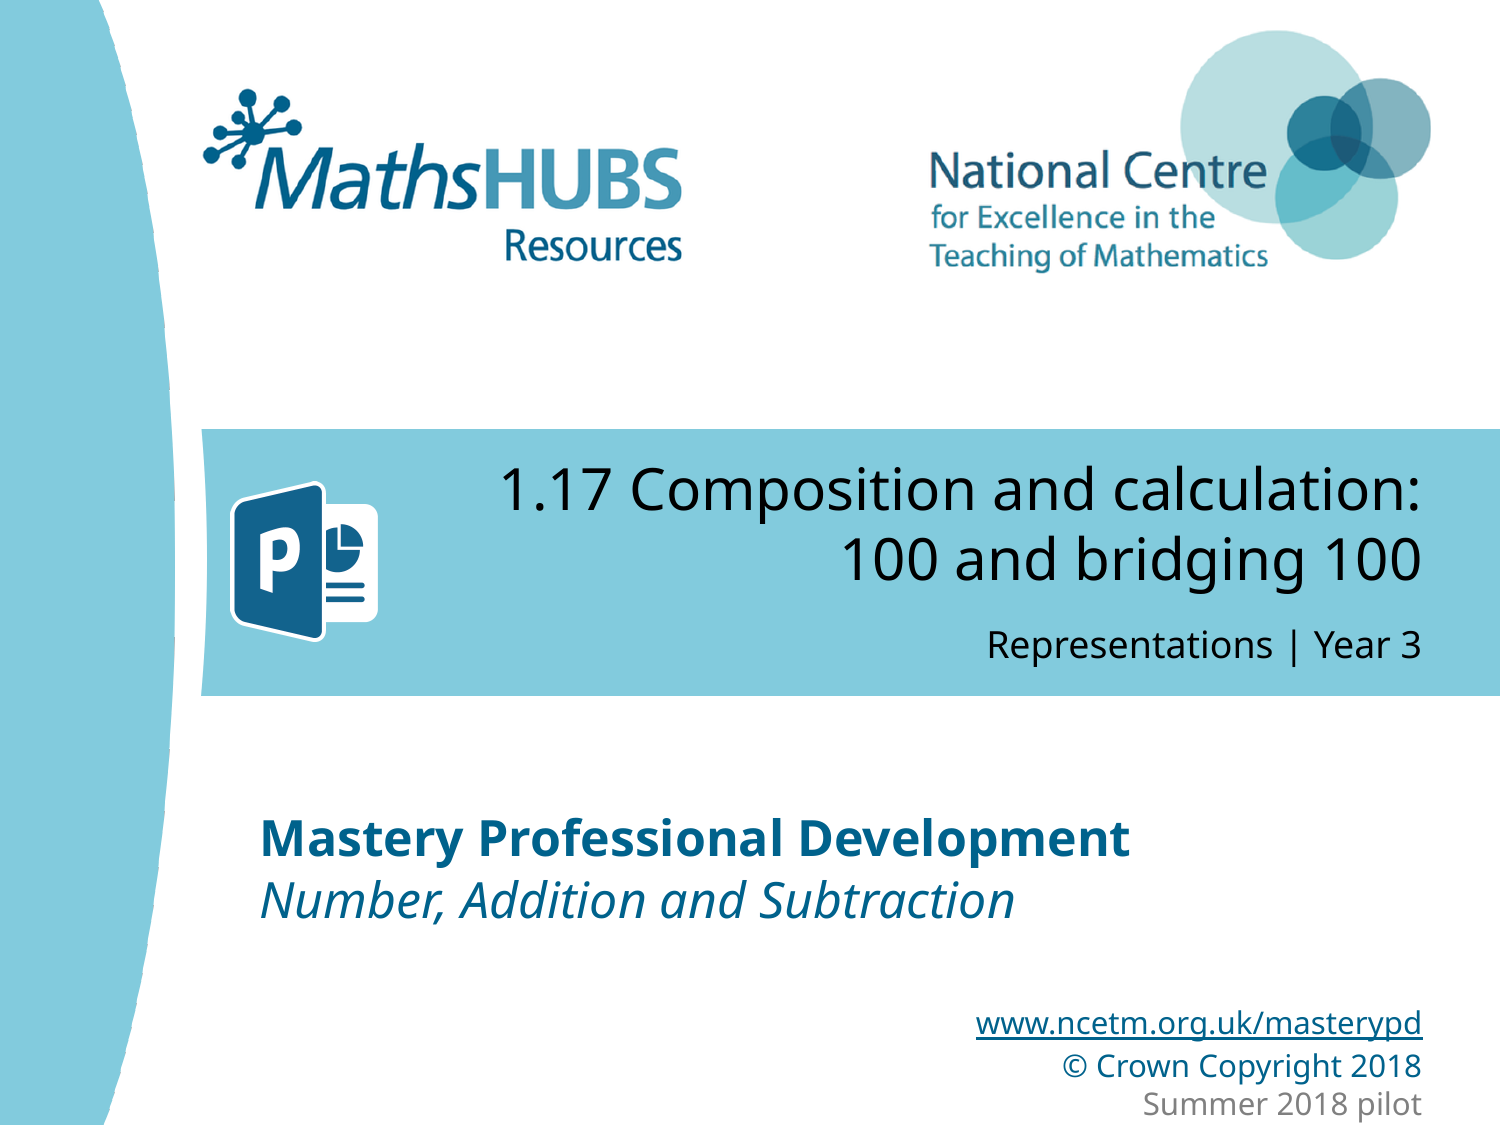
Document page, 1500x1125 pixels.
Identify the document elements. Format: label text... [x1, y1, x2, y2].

picture [178, 429, 1500, 696]
subtitle Representations | Year 3 [407, 614, 1438, 673]
picture [0, 0, 175, 1125]
list Number, Addition and Subtraction [244, 860, 1161, 945]
picture [200, 85, 688, 274]
title 1.17 Composition and calculation: 100 and bridging 100 [407, 459, 1438, 585]
picture [927, 29, 1431, 274]
